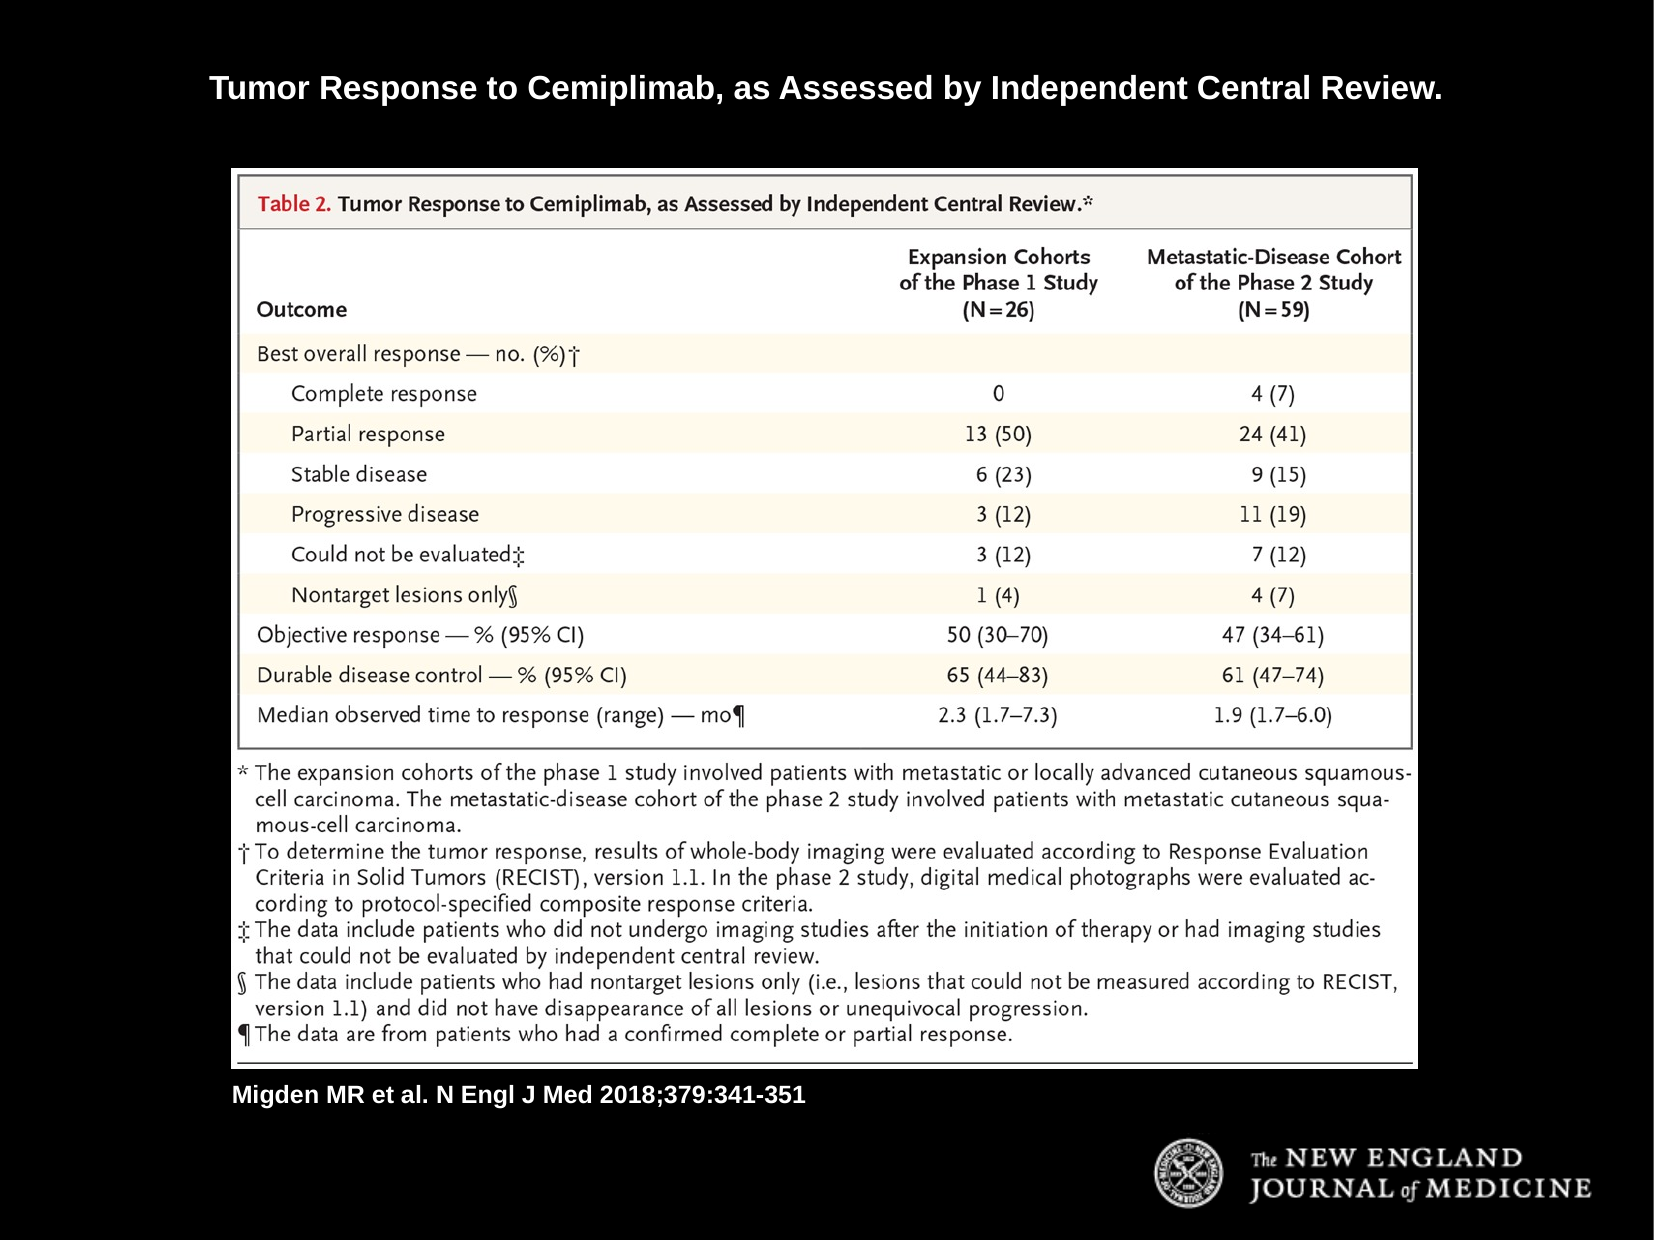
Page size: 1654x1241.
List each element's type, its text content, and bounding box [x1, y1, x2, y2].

text_box Migden MR et al. N Engl J Med 2018;379:341-351 [231, 1079, 1418, 1109]
picture [231, 168, 1419, 1069]
text_box Tumor Response to Cemiplimab, as Assessed by Independent Central Review. [58, 69, 1596, 108]
picture [1141, 1133, 1606, 1213]
